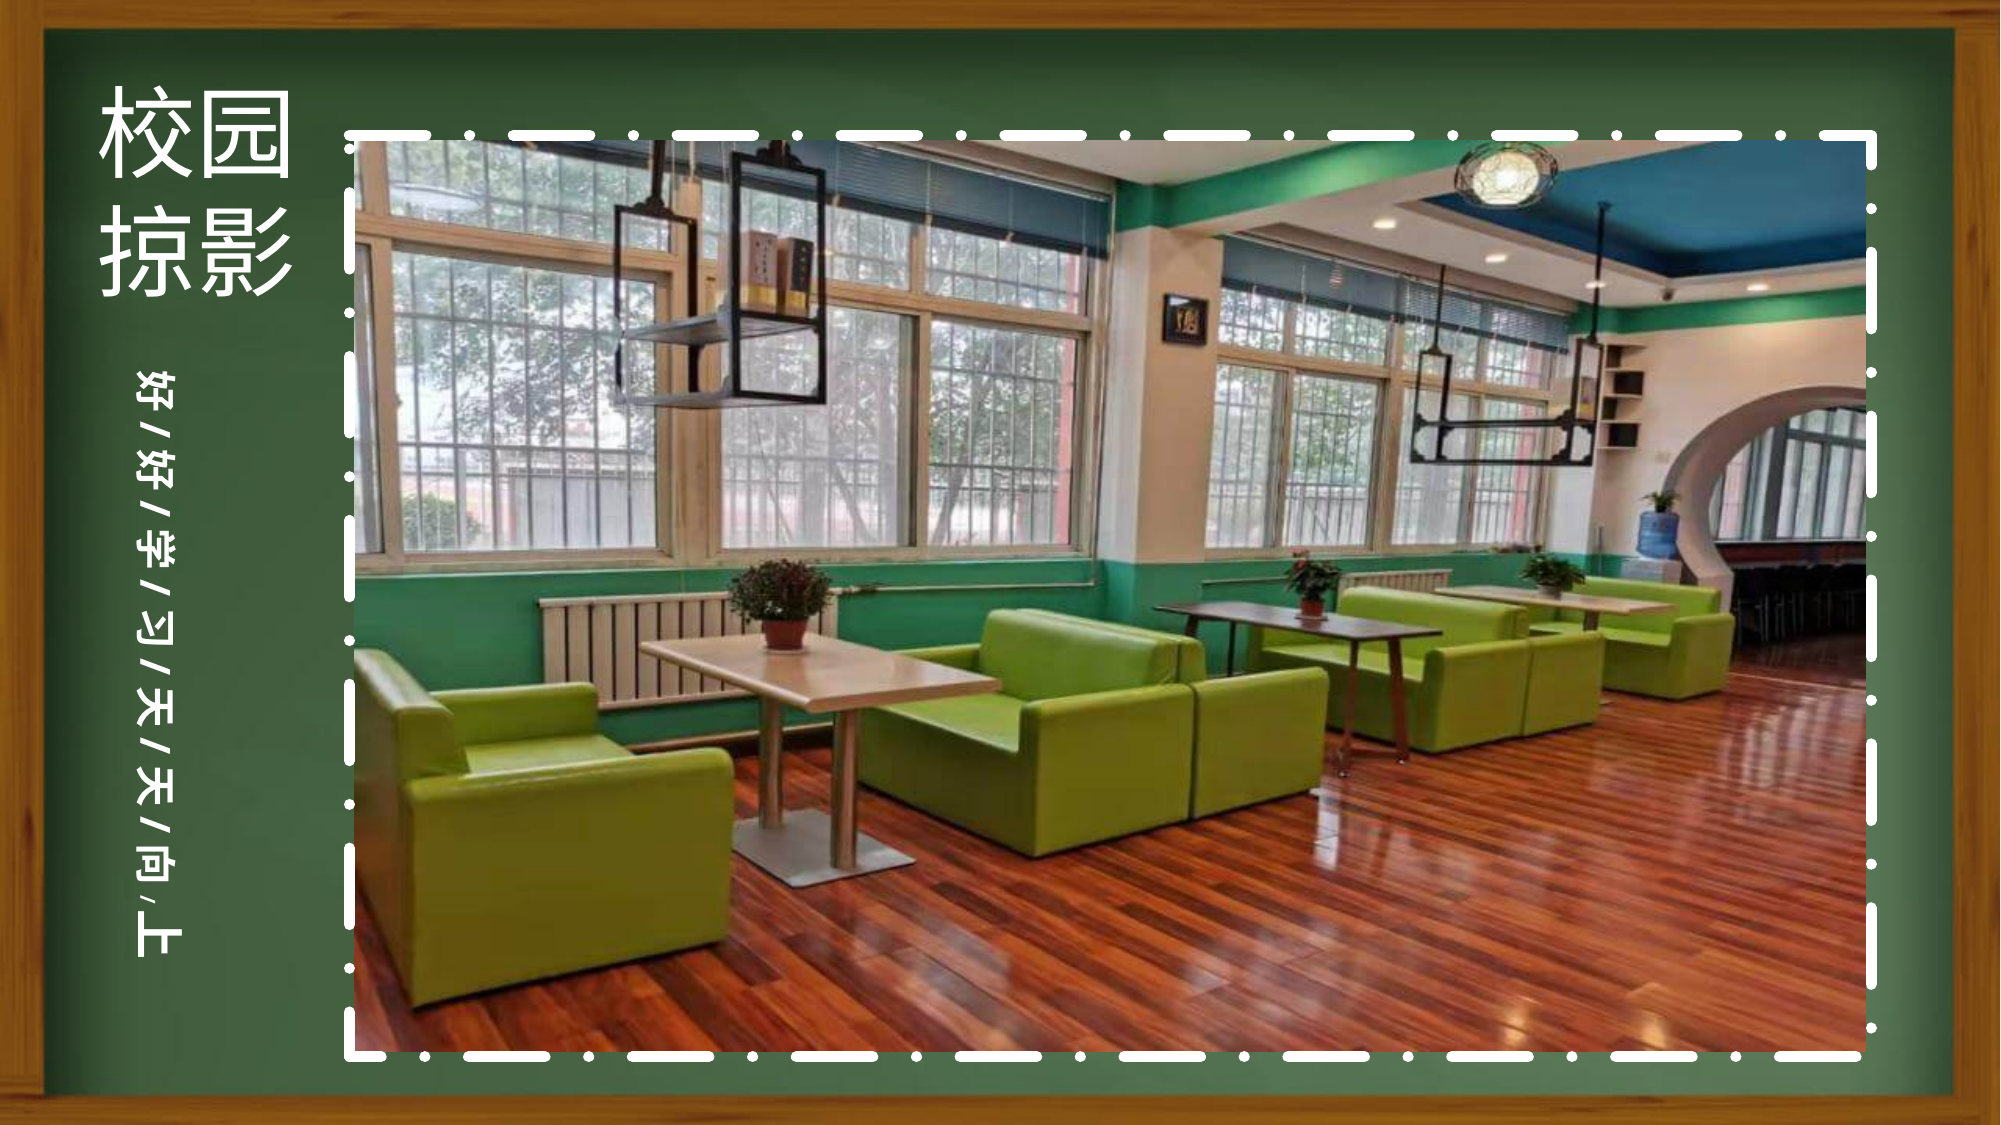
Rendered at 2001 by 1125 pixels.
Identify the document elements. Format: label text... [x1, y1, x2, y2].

text_box 校园掠影 [67, 62, 325, 318]
picture [0, 0, 2001, 1125]
text_box 好/好/学/习/天/天/向/上 [107, 355, 198, 1052]
